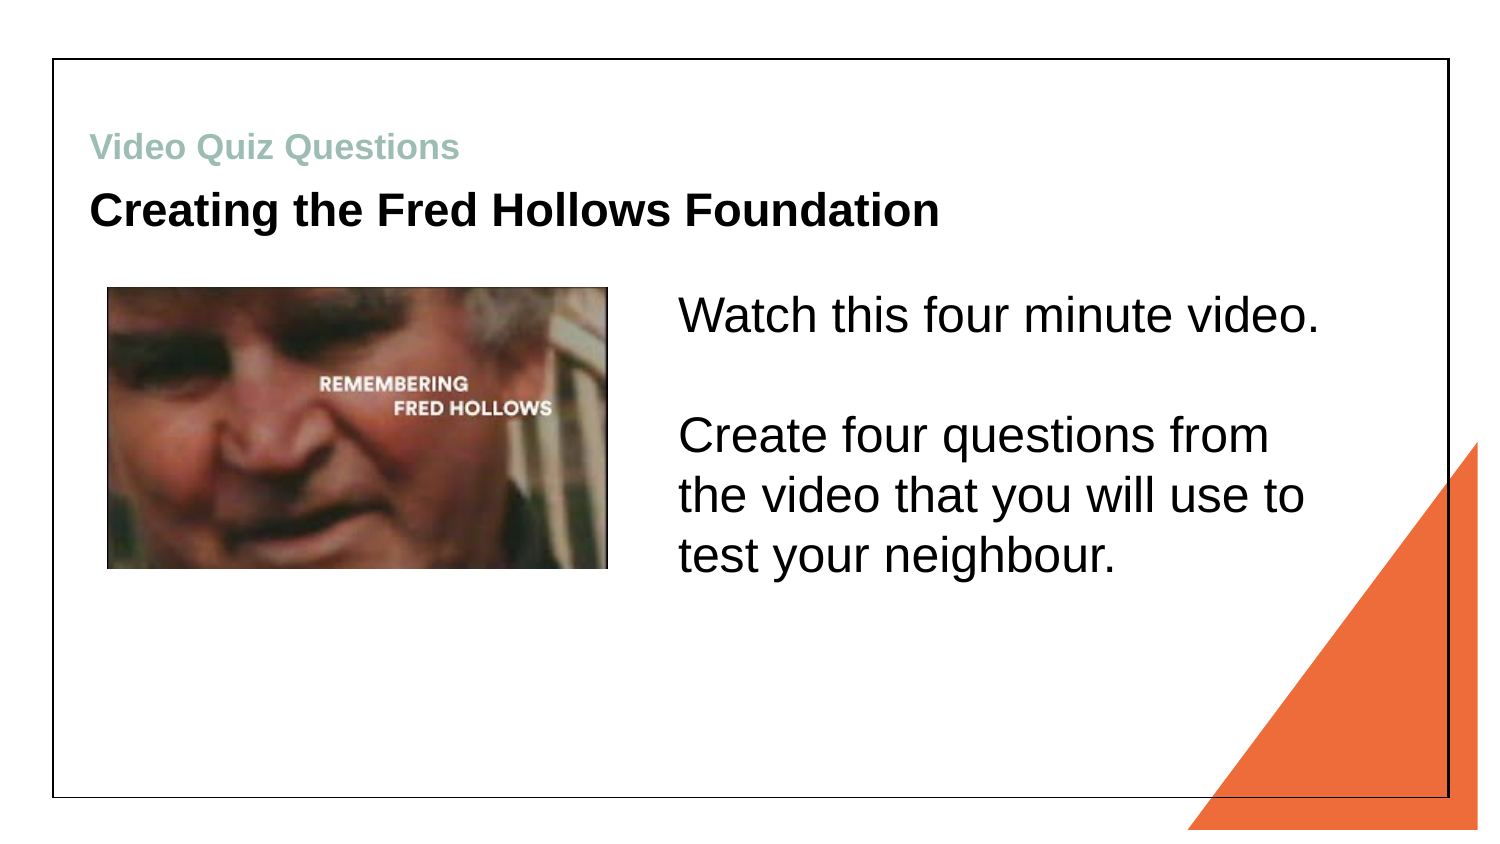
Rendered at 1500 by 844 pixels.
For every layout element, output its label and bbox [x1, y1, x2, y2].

text_box [1187, 441, 1478, 830]
picture [52, 58, 1450, 798]
